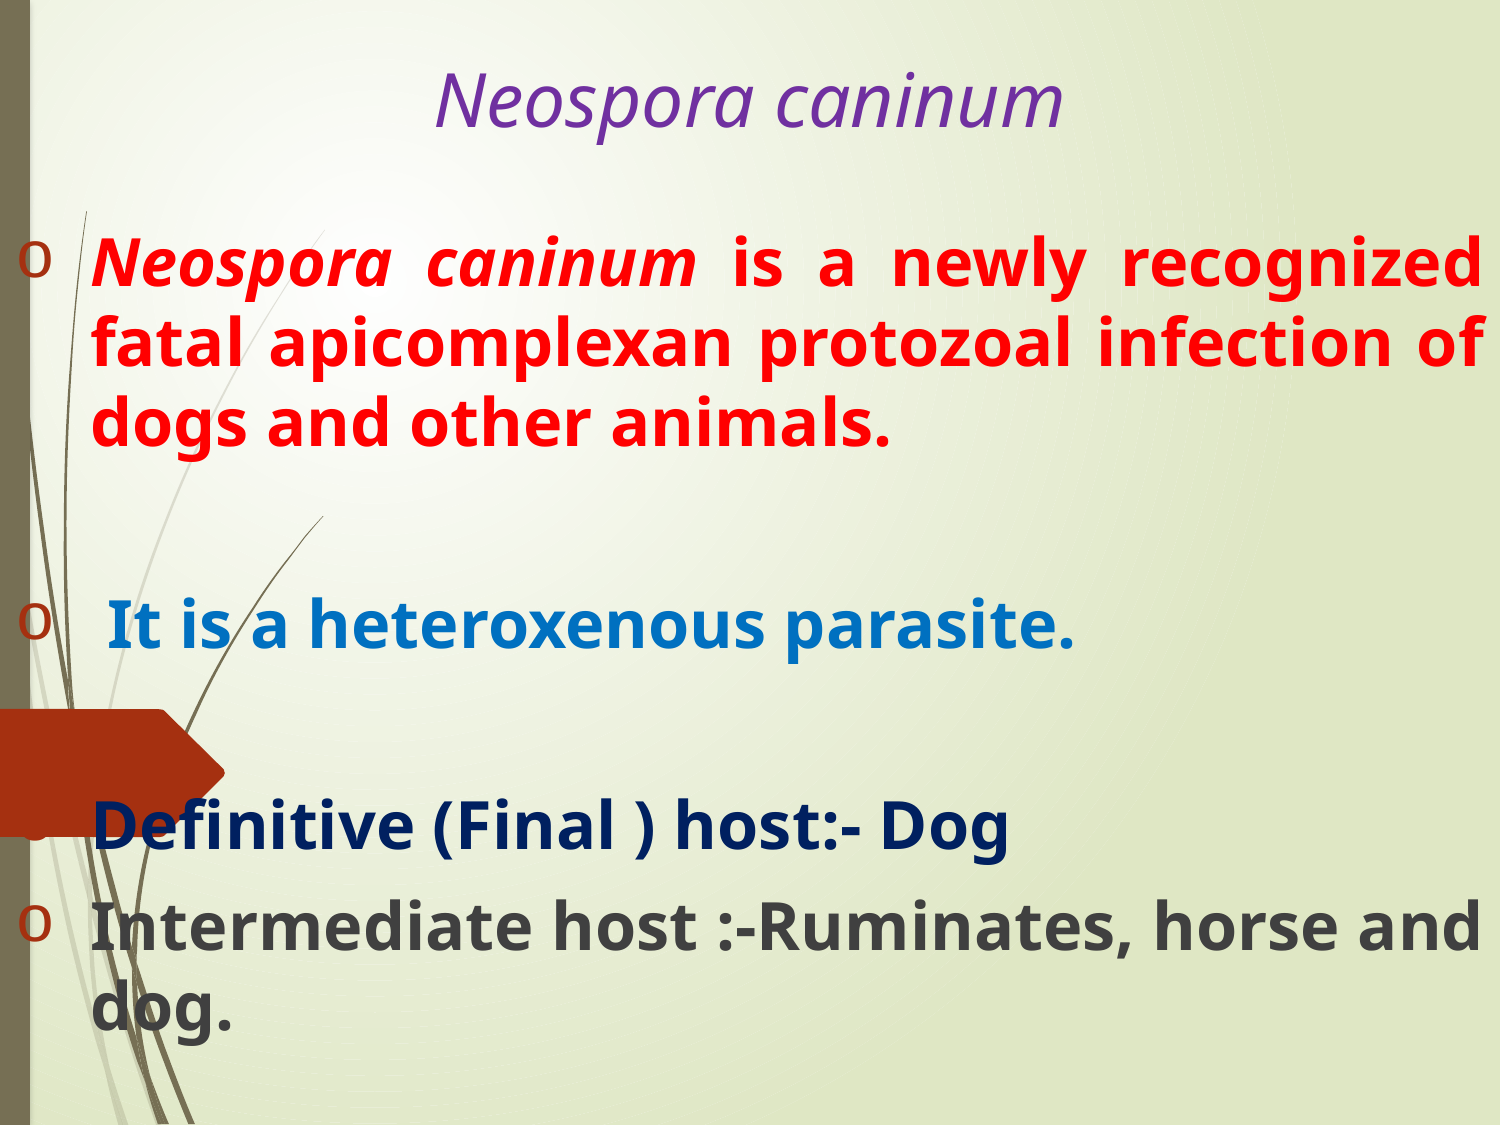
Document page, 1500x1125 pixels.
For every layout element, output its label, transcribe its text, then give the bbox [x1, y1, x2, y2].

subtitle Neospora caninum is a newly recognized fatal apicomplexan protozoal infection of dogs and other animals. It is a heteroxenous parasite. Definitive (Final ) host:- Dog Intermediate host :-Ruminates, horse and dog. Location – [0, 212, 1500, 1125]
title Neospora caninum [0, 0, 1500, 150]
